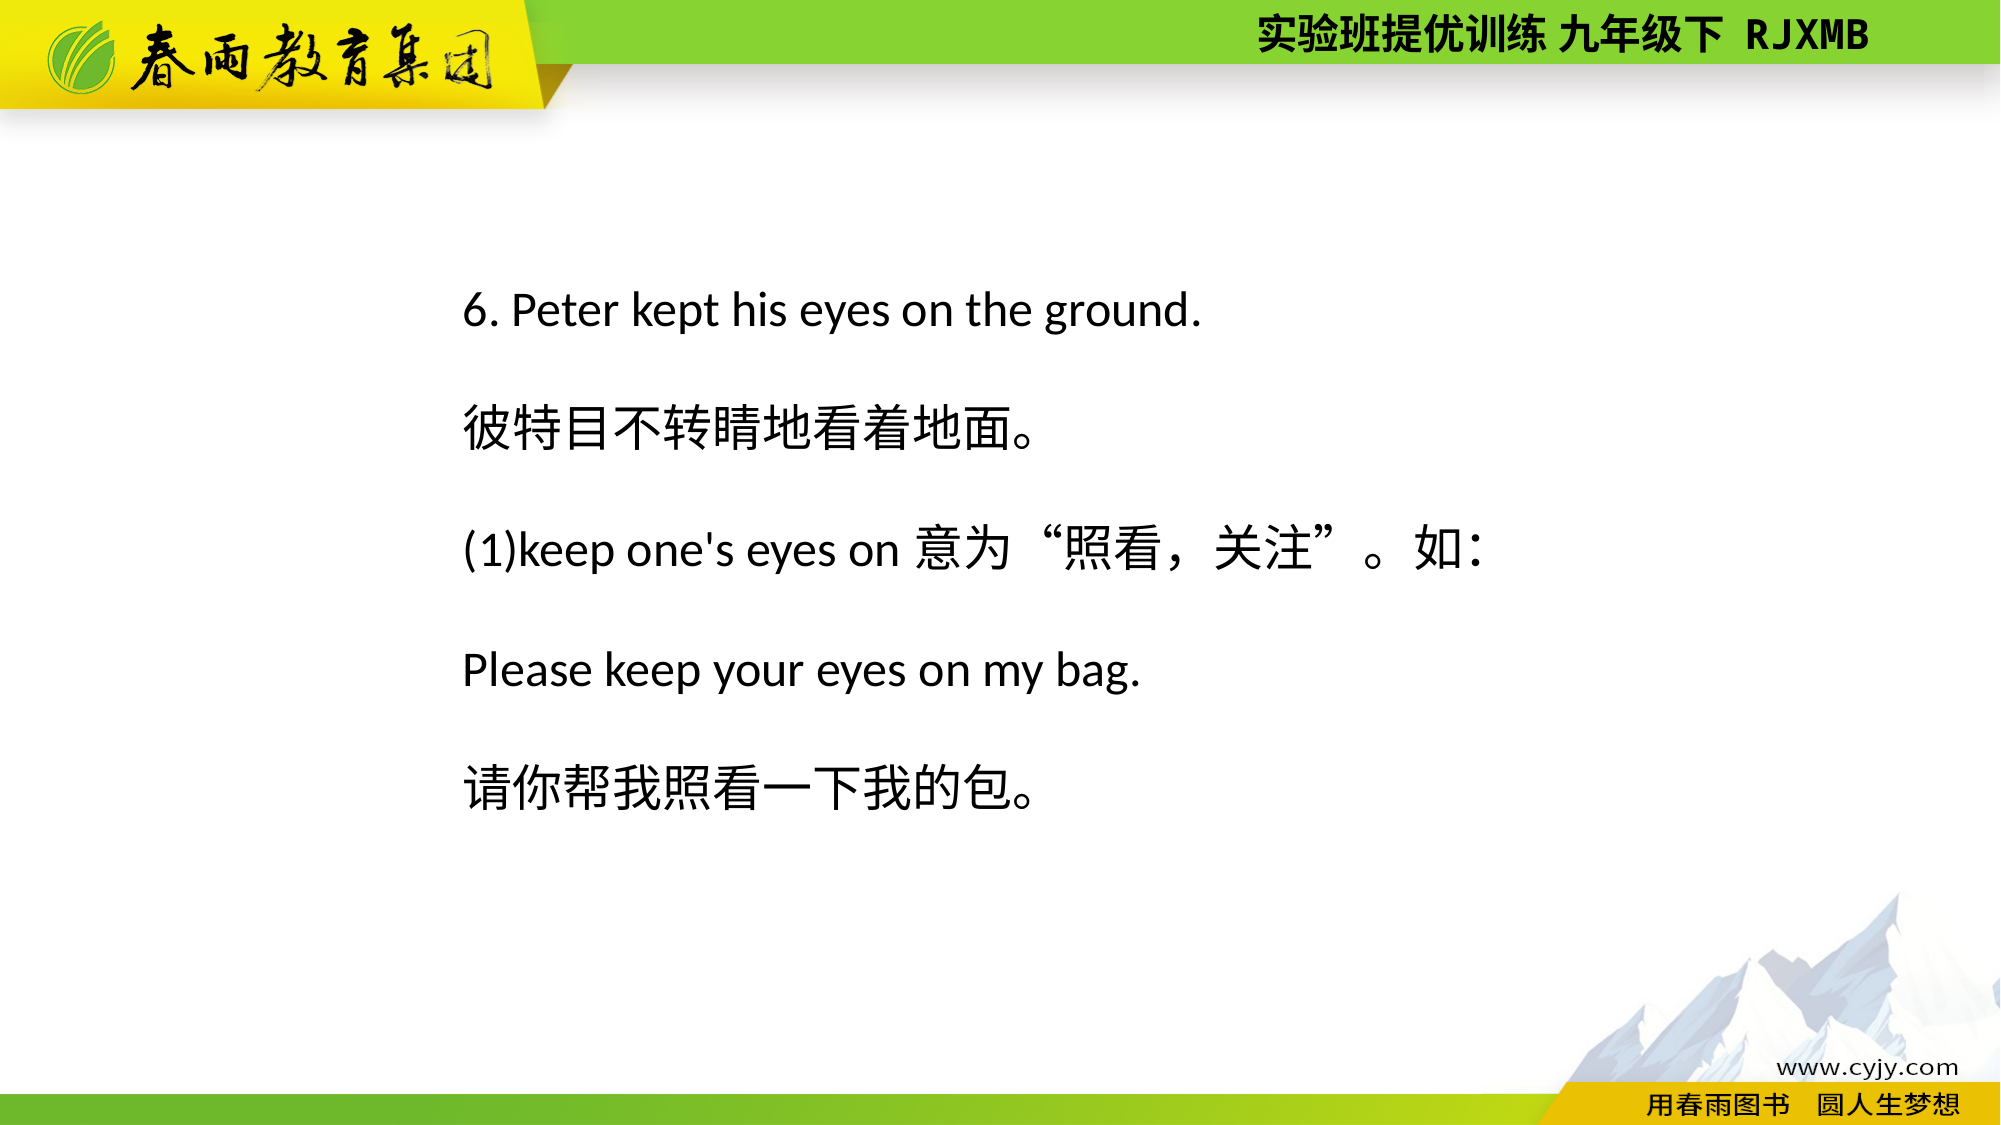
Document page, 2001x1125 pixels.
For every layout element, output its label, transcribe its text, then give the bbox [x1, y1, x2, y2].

picture [0, 0, 2001, 1125]
text_box 6. Peter kept his eyes on the ground. 彼特目不转睛地看着地面。 (1)keep one's eyes on意为“照看，关注”。如： Please keep your eyes on my bag. 请你帮我照看一下我的包。 [348, 208, 1765, 824]
